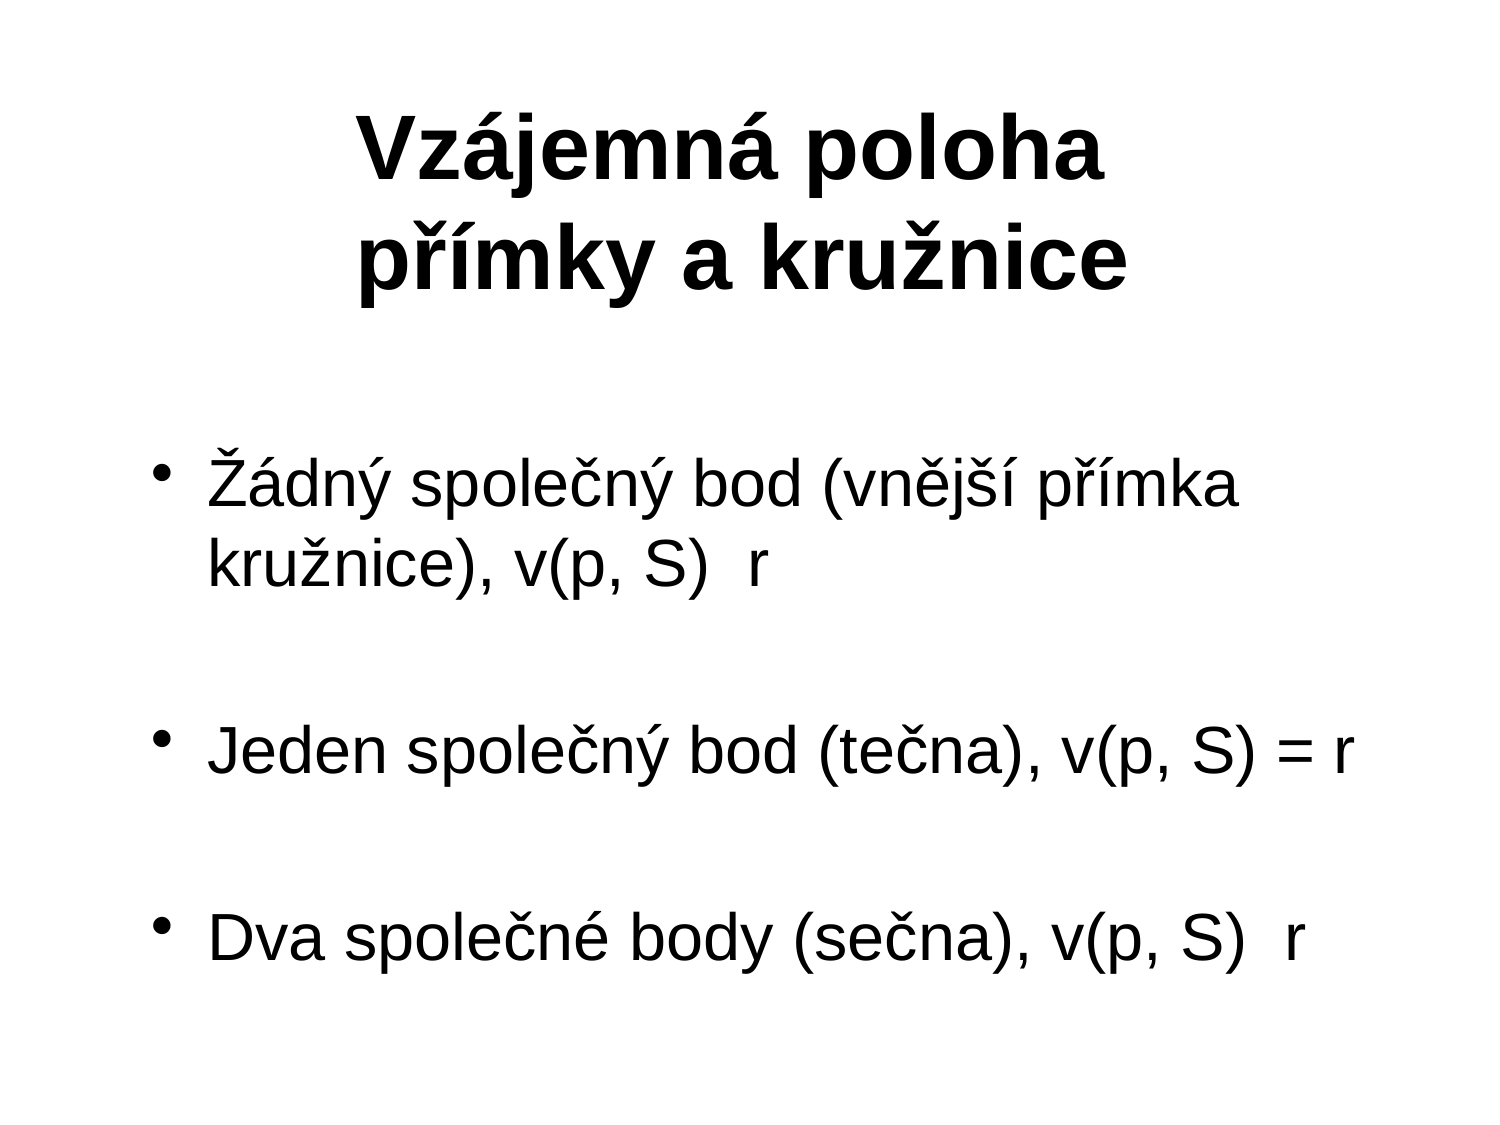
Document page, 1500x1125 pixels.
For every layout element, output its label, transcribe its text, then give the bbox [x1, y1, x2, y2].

title Vzájemná poloha přímky a kružnice [75, 45, 1412, 350]
